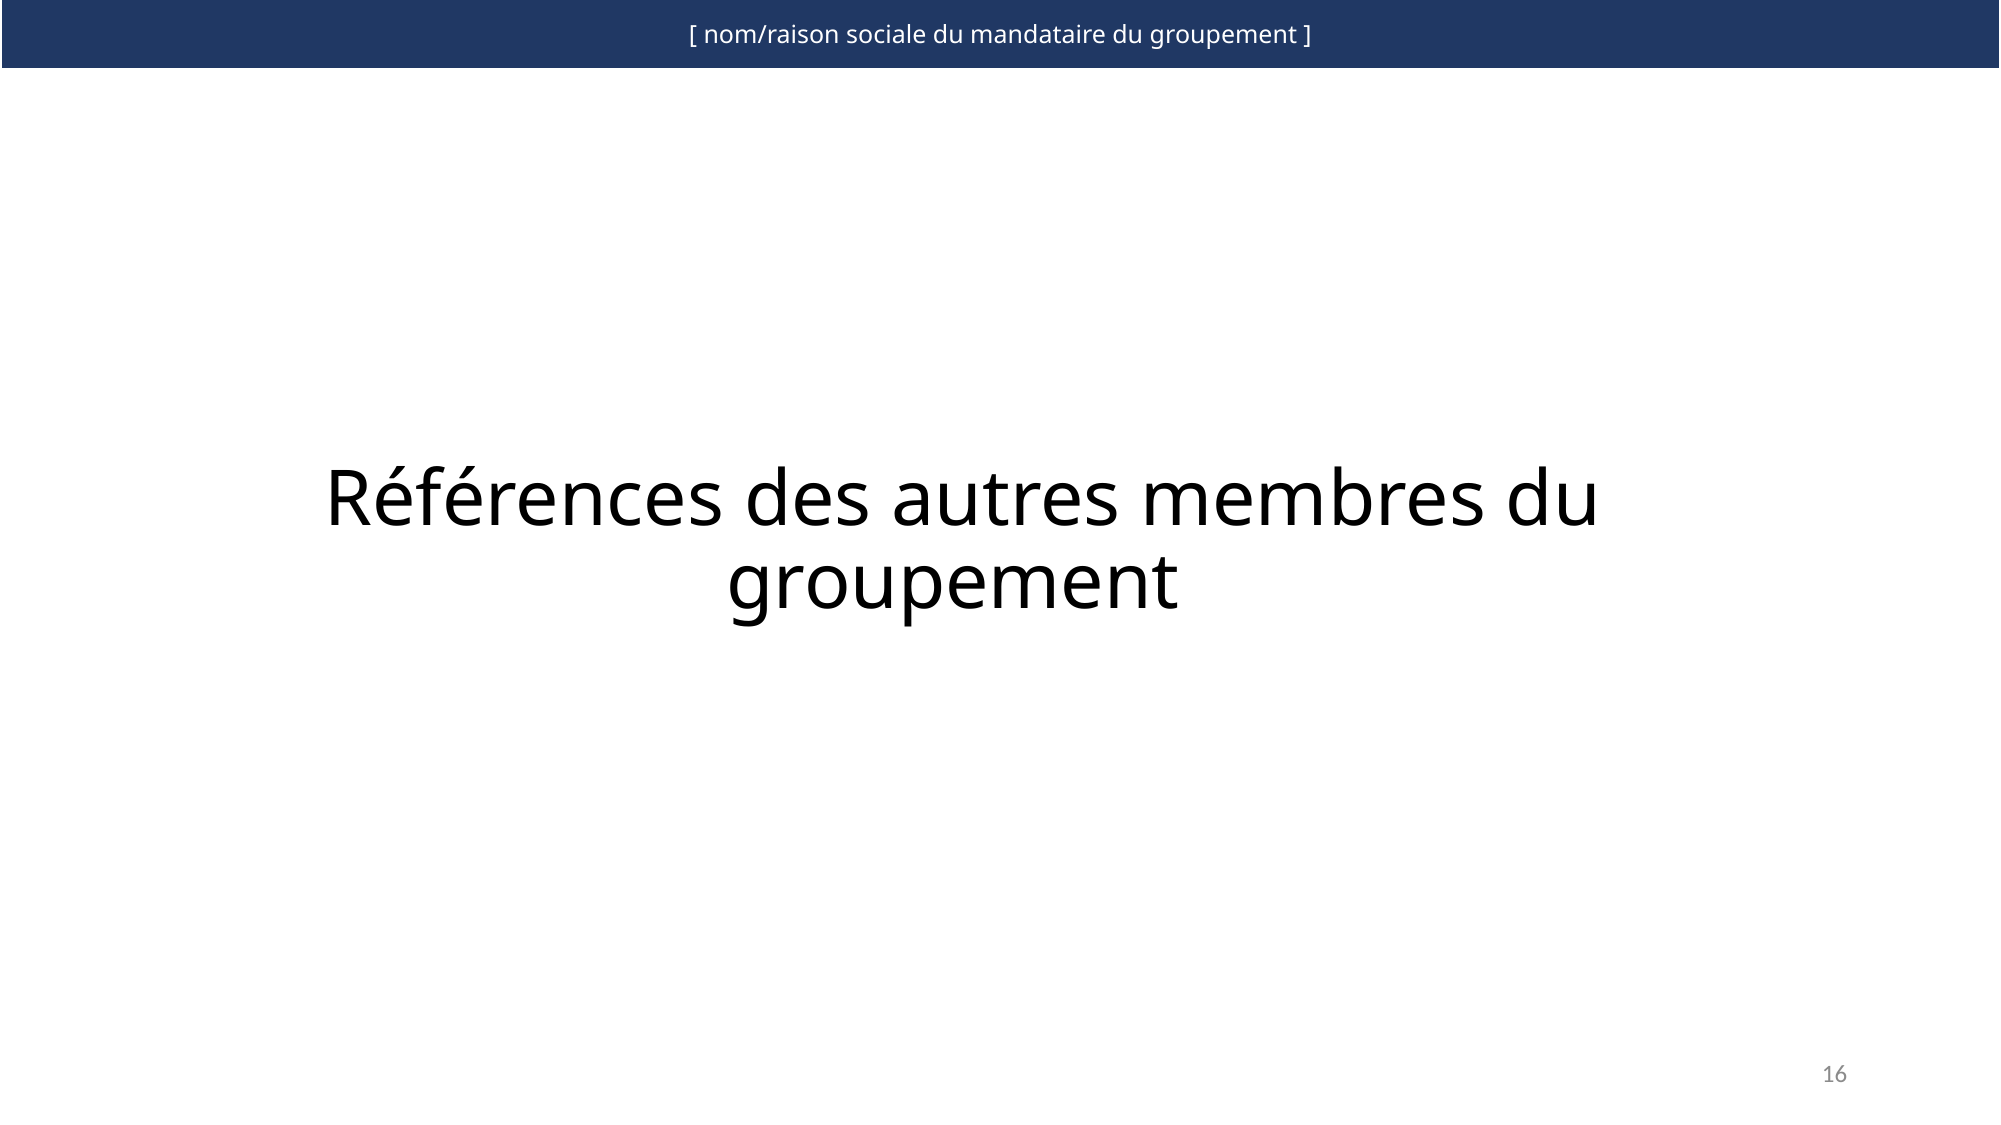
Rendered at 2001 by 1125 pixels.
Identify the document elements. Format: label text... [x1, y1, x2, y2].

text_box Références des autres membres du groupement [213, 296, 1714, 689]
table_header [ nom/raison sociale du mandataire du groupement ] [2, 0, 1999, 68]
slide_number 16 [1412, 1042, 1863, 1103]
